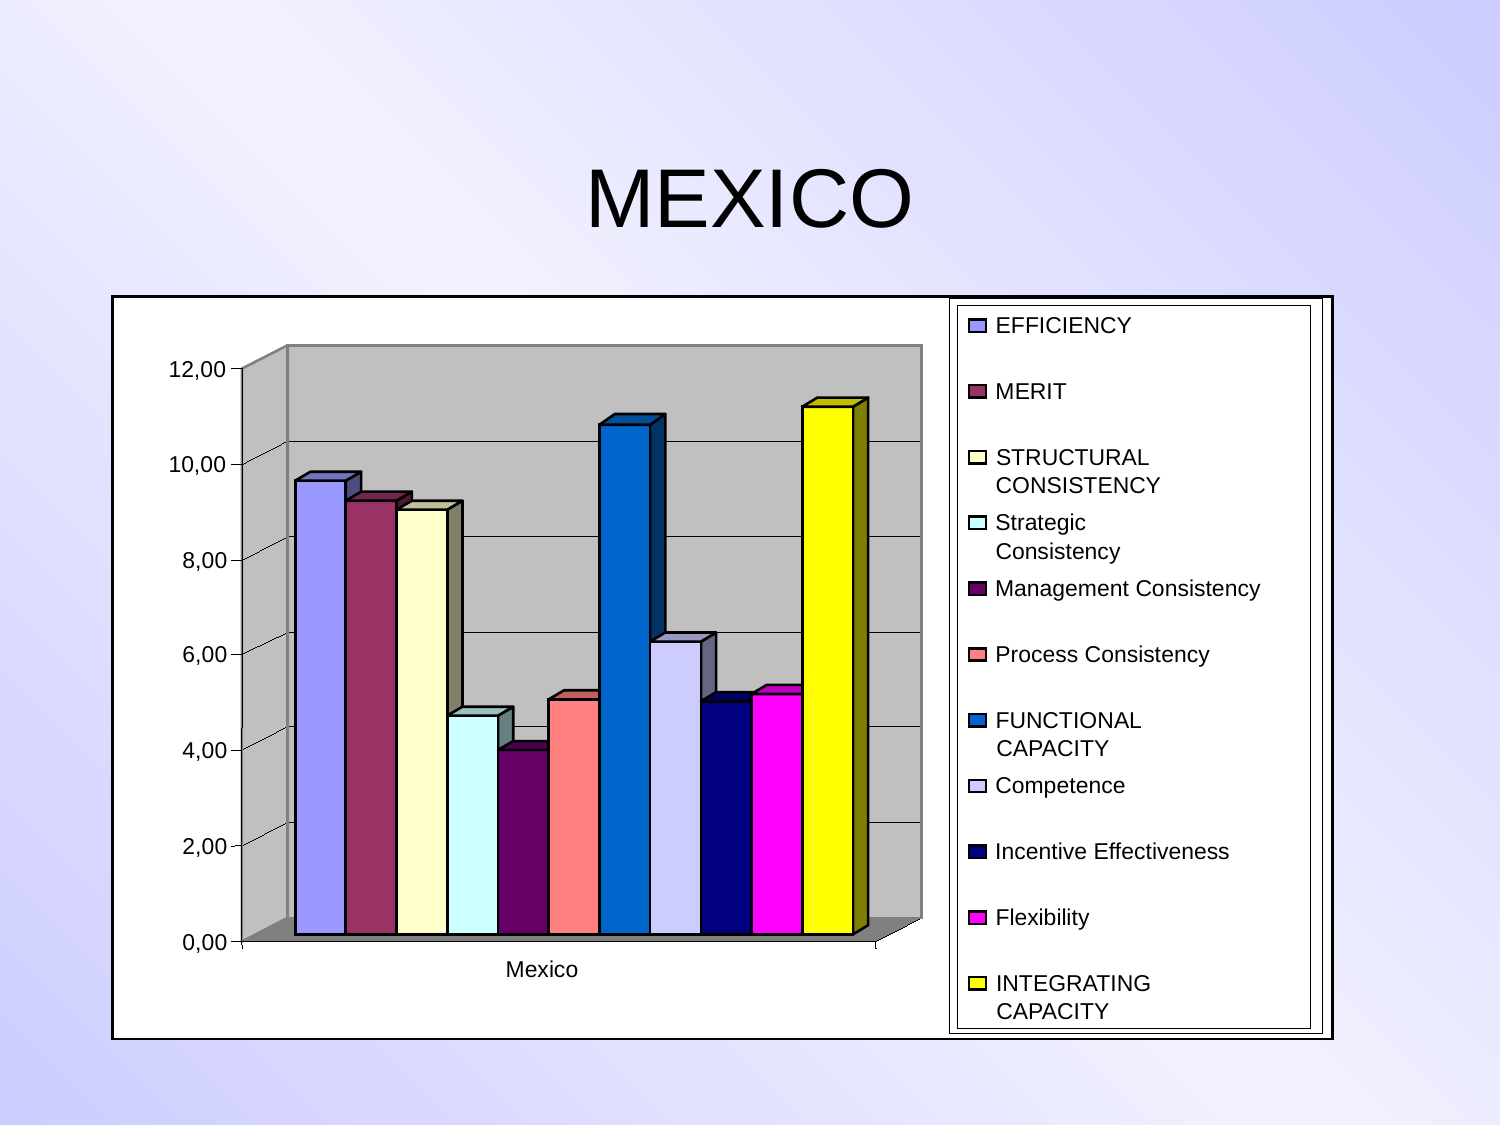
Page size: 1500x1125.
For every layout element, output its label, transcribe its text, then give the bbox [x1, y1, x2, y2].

text_box [969, 713, 986, 727]
text_box Process Consistency [995, 639, 1210, 667]
text_box STRUCTURAL [995, 442, 1150, 470]
text_box [969, 779, 986, 793]
text_box [969, 516, 986, 530]
text_box MERIT [995, 376, 1067, 404]
text_box Management Consistency [995, 573, 1261, 602]
text_box INTEGRATING [996, 968, 1152, 996]
text_box CAPACITY [996, 733, 1110, 762]
text_box Flexibility [995, 902, 1090, 931]
text_box [957, 305, 1311, 1029]
text_box CONSISTENCY [995, 470, 1162, 499]
text_box [969, 451, 986, 464]
text_box [969, 648, 986, 661]
title MEXICO [112, 99, 1388, 288]
text_box [969, 845, 986, 858]
text_box [969, 977, 986, 990]
text_box [969, 319, 986, 332]
text_box Consistency [995, 536, 1121, 564]
text_box EFFICIENCY [995, 310, 1133, 339]
text_box [969, 911, 986, 924]
text_box [112, 296, 1333, 1039]
text_box FUNCTIONAL [995, 705, 1143, 733]
text_box [969, 582, 986, 595]
text_box Competence [995, 771, 1126, 799]
text_box Incentive Effectiveness [995, 836, 1230, 865]
text_box [969, 385, 986, 398]
text_box Strategic [995, 507, 1087, 536]
text_box CAPACITY [996, 996, 1110, 1025]
